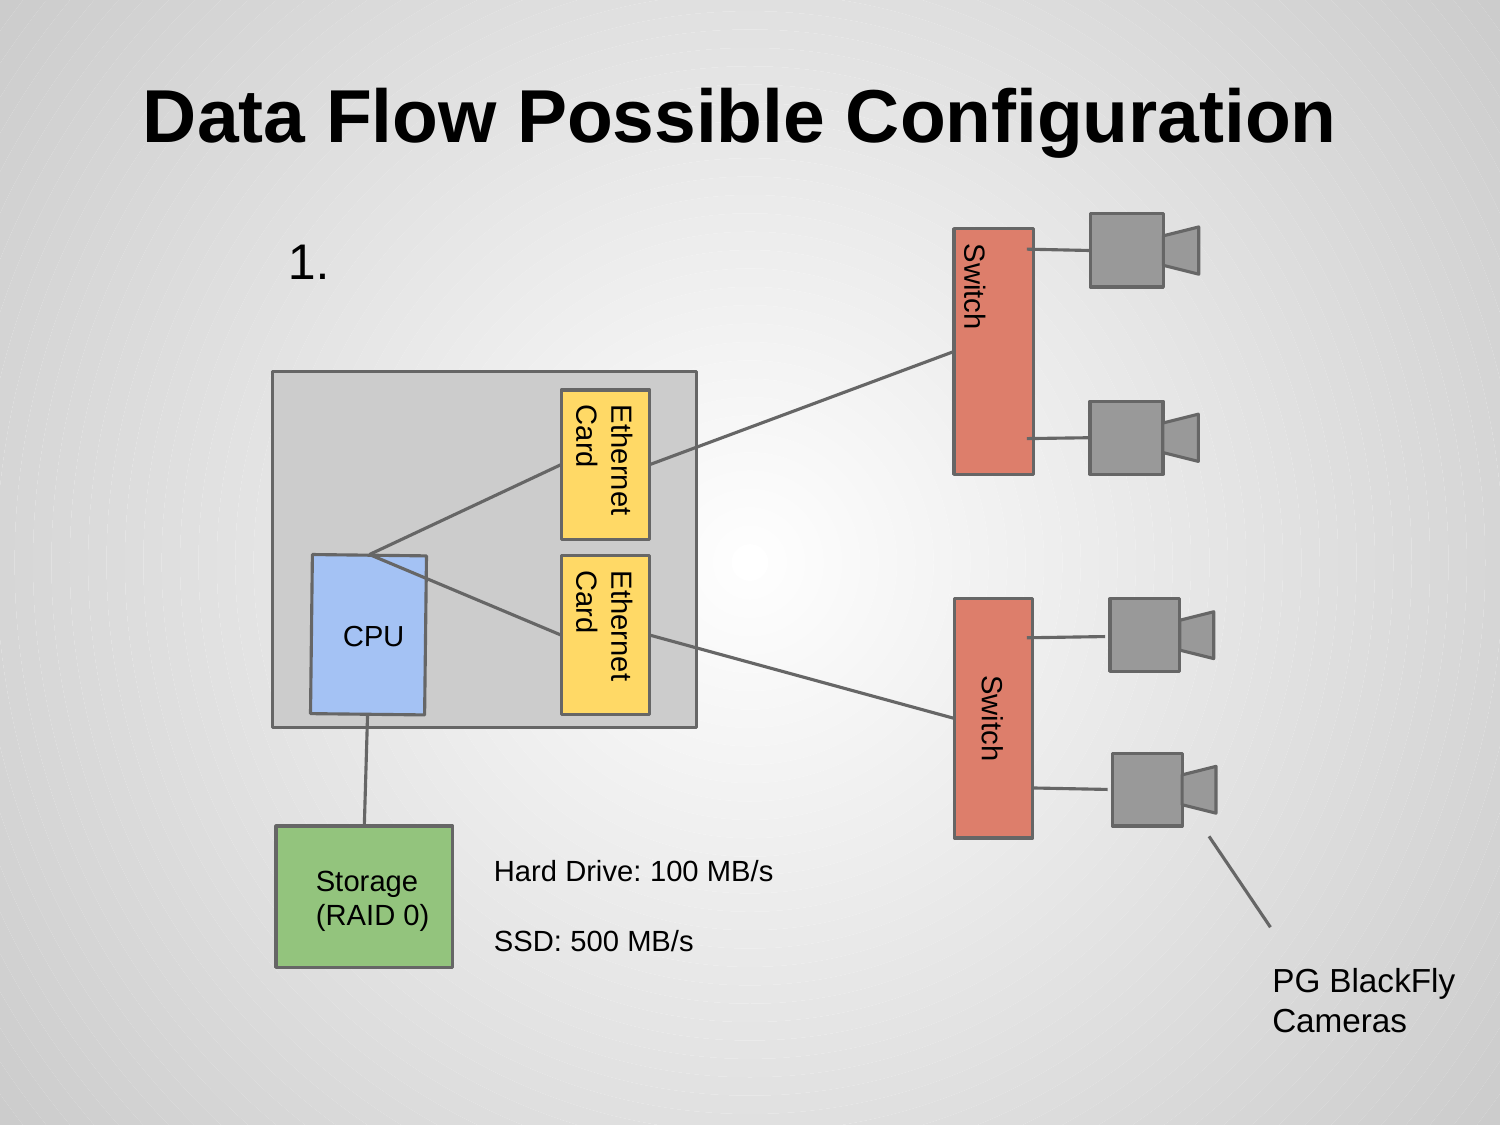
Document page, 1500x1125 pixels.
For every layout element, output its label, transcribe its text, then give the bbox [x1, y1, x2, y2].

text_box Switch [953, 228, 1034, 475]
title Data Flow Possible Configuration [90, 0, 1441, 173]
text_box Switch [954, 598, 1033, 838]
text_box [1107, 383, 1181, 493]
text_box PG BlackFly Cameras [1257, 908, 1476, 1125]
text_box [649, 634, 955, 719]
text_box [1125, 582, 1199, 688]
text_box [649, 351, 955, 465]
text_box 1. [272, 214, 384, 287]
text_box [1107, 196, 1182, 305]
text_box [369, 464, 562, 567]
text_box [369, 567, 562, 636]
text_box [364, 701, 368, 827]
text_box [1127, 737, 1201, 842]
text_box Hard Drive: 100 MB/s SSD: 500 MB/s [479, 826, 805, 985]
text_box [1208, 836, 1271, 928]
text_box Storage (RAID 0) [276, 826, 453, 968]
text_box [306, 337, 663, 762]
